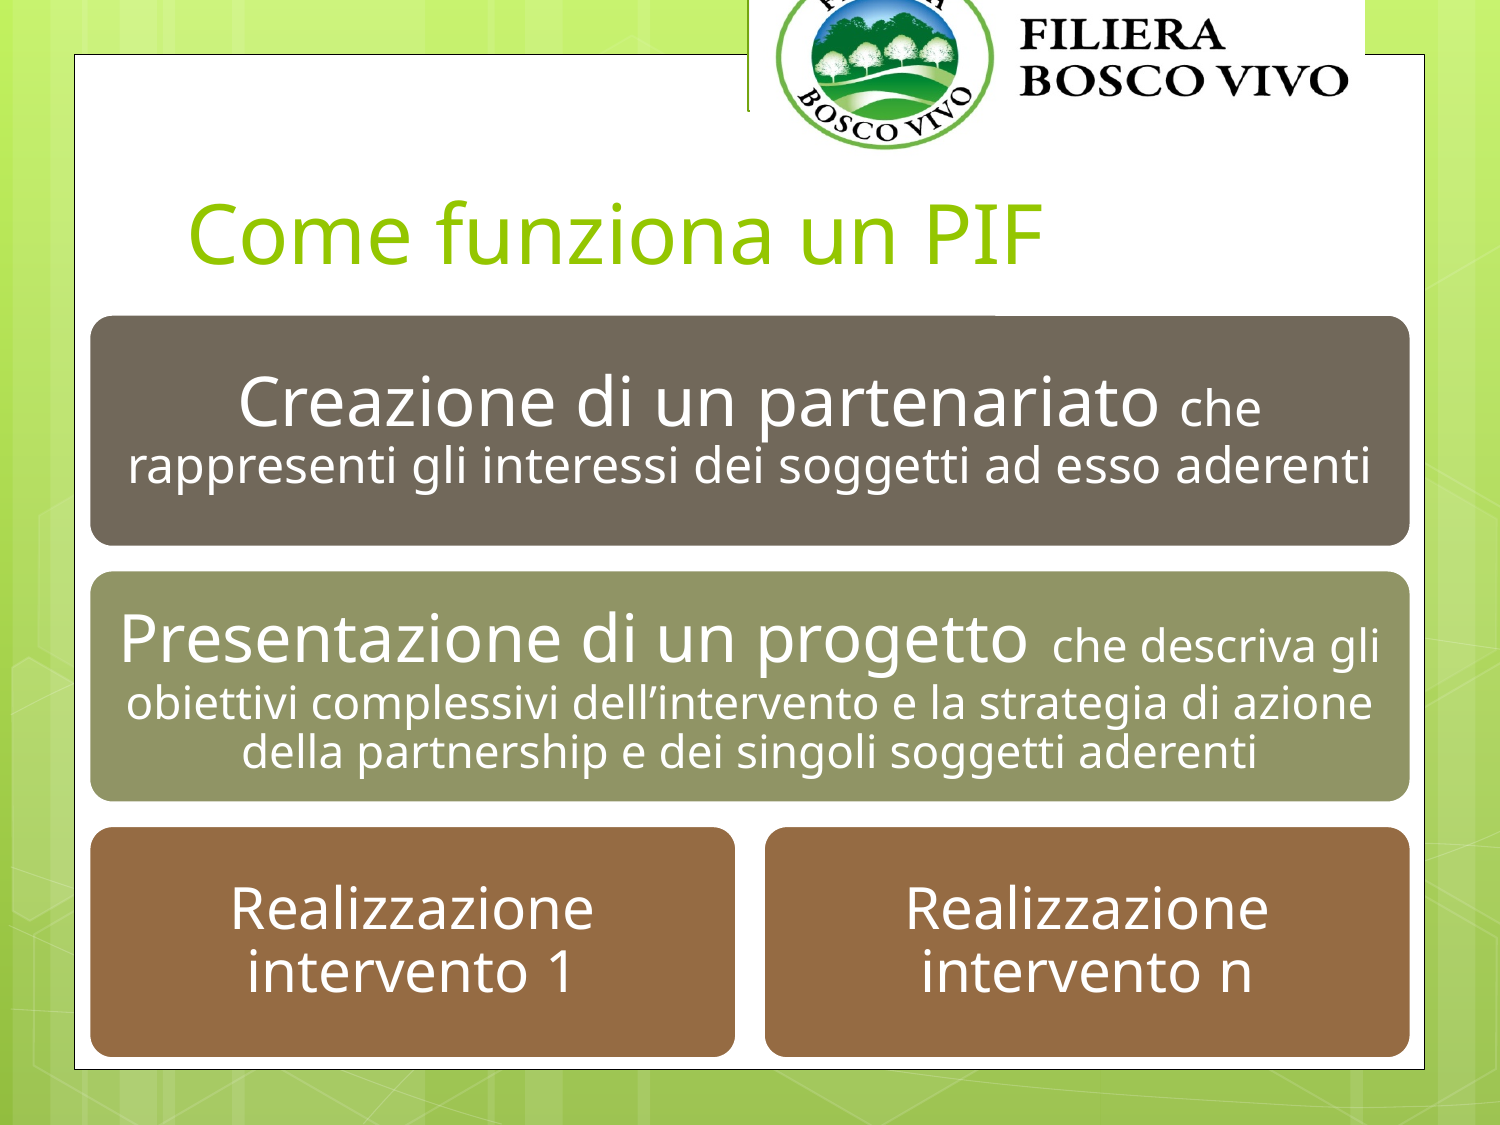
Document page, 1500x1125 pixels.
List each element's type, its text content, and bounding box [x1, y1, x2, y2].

picture [749, 0, 1365, 161]
title Come funziona un PIF [171, 101, 1324, 290]
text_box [88, 314, 1412, 1059]
